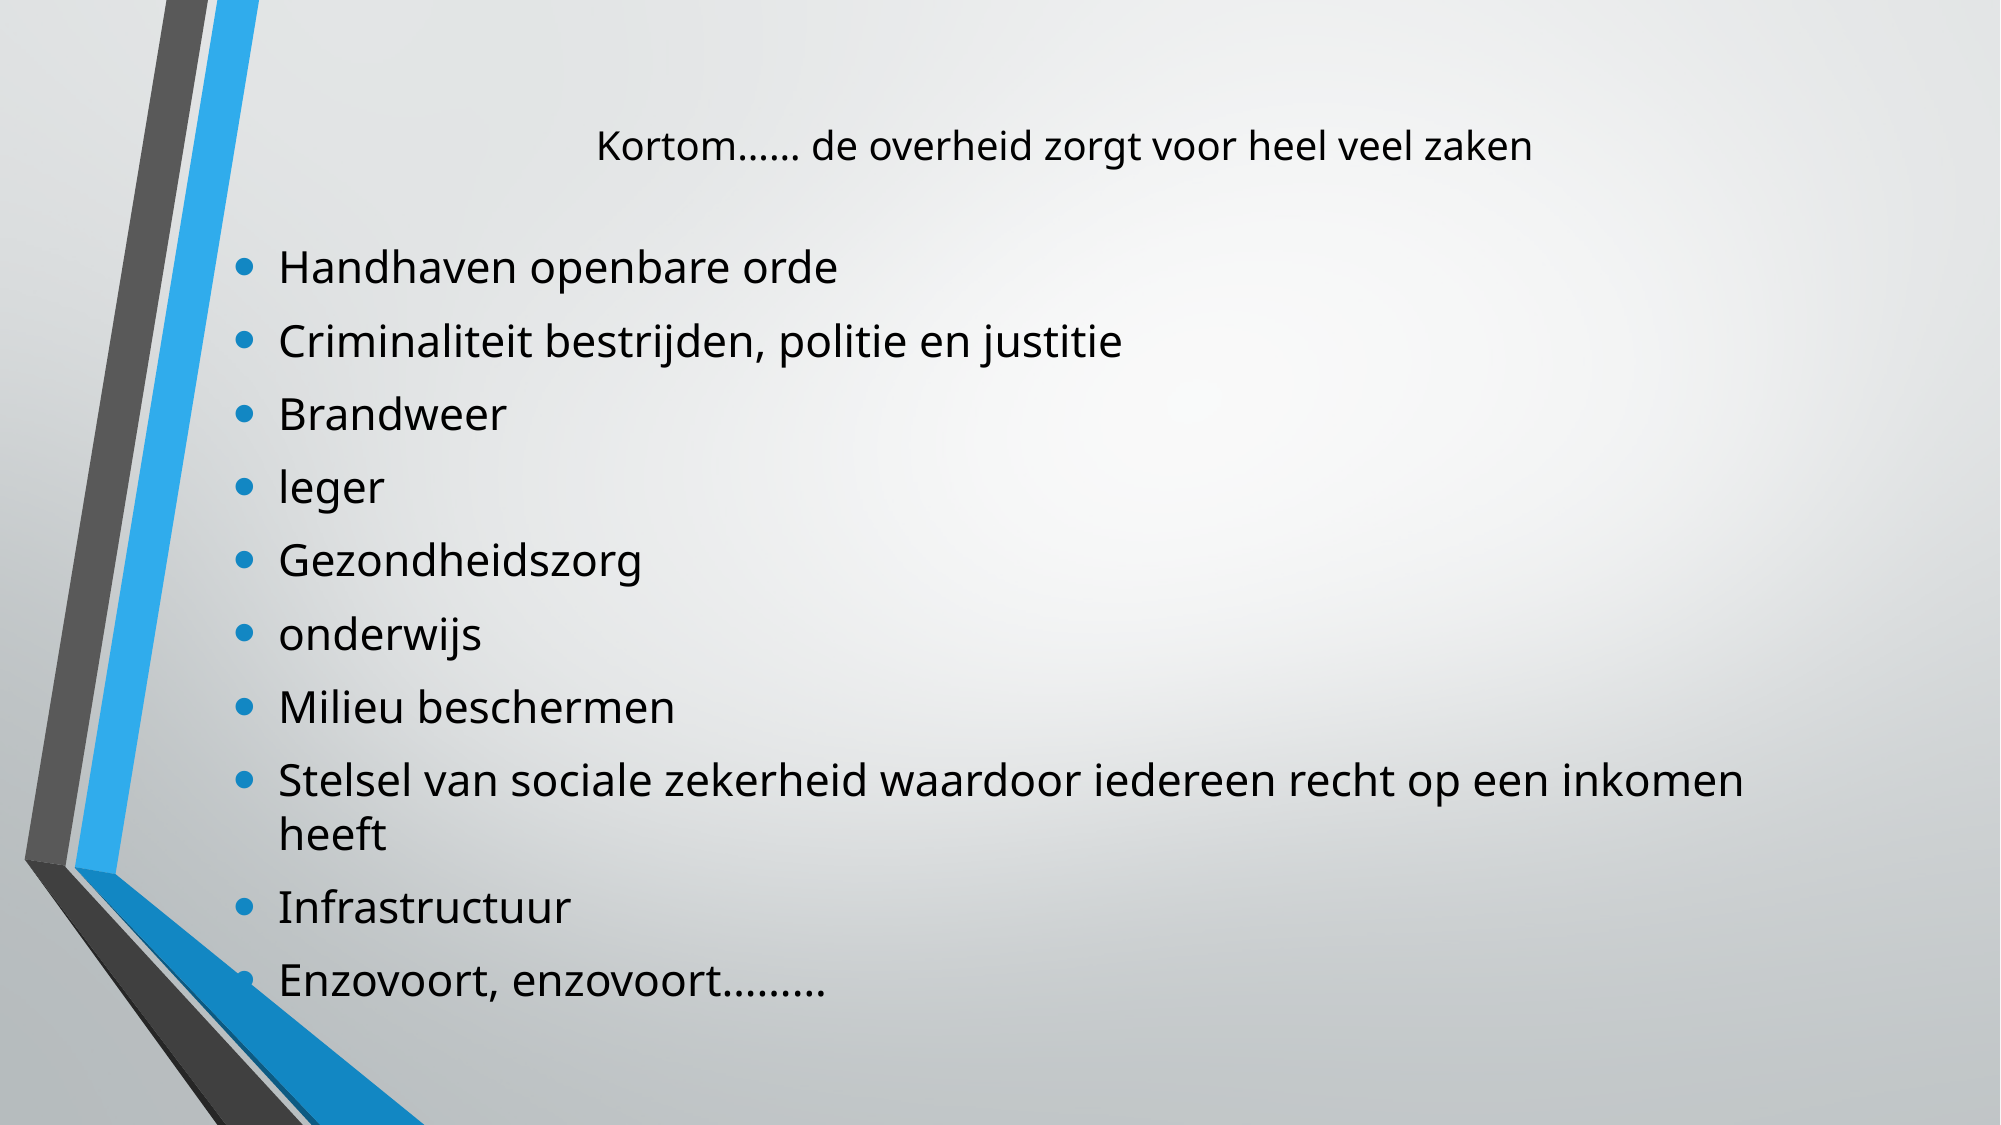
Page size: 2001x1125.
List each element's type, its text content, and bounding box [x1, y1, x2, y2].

title Kortom…… de overheid zorgt voor heel veel zaken [243, 112, 1887, 177]
list Handhaven openbare orde Criminaliteit bestrijden, politie en justitie Brandweer leger Gezondheidszorg onderwijs Milieu beschermen Stelsel van sociale zekerheid waardoor iedereen recht op een inkomen heeft Infrastructuur Enzovoort, enzovoort……… [218, 231, 1836, 1023]
